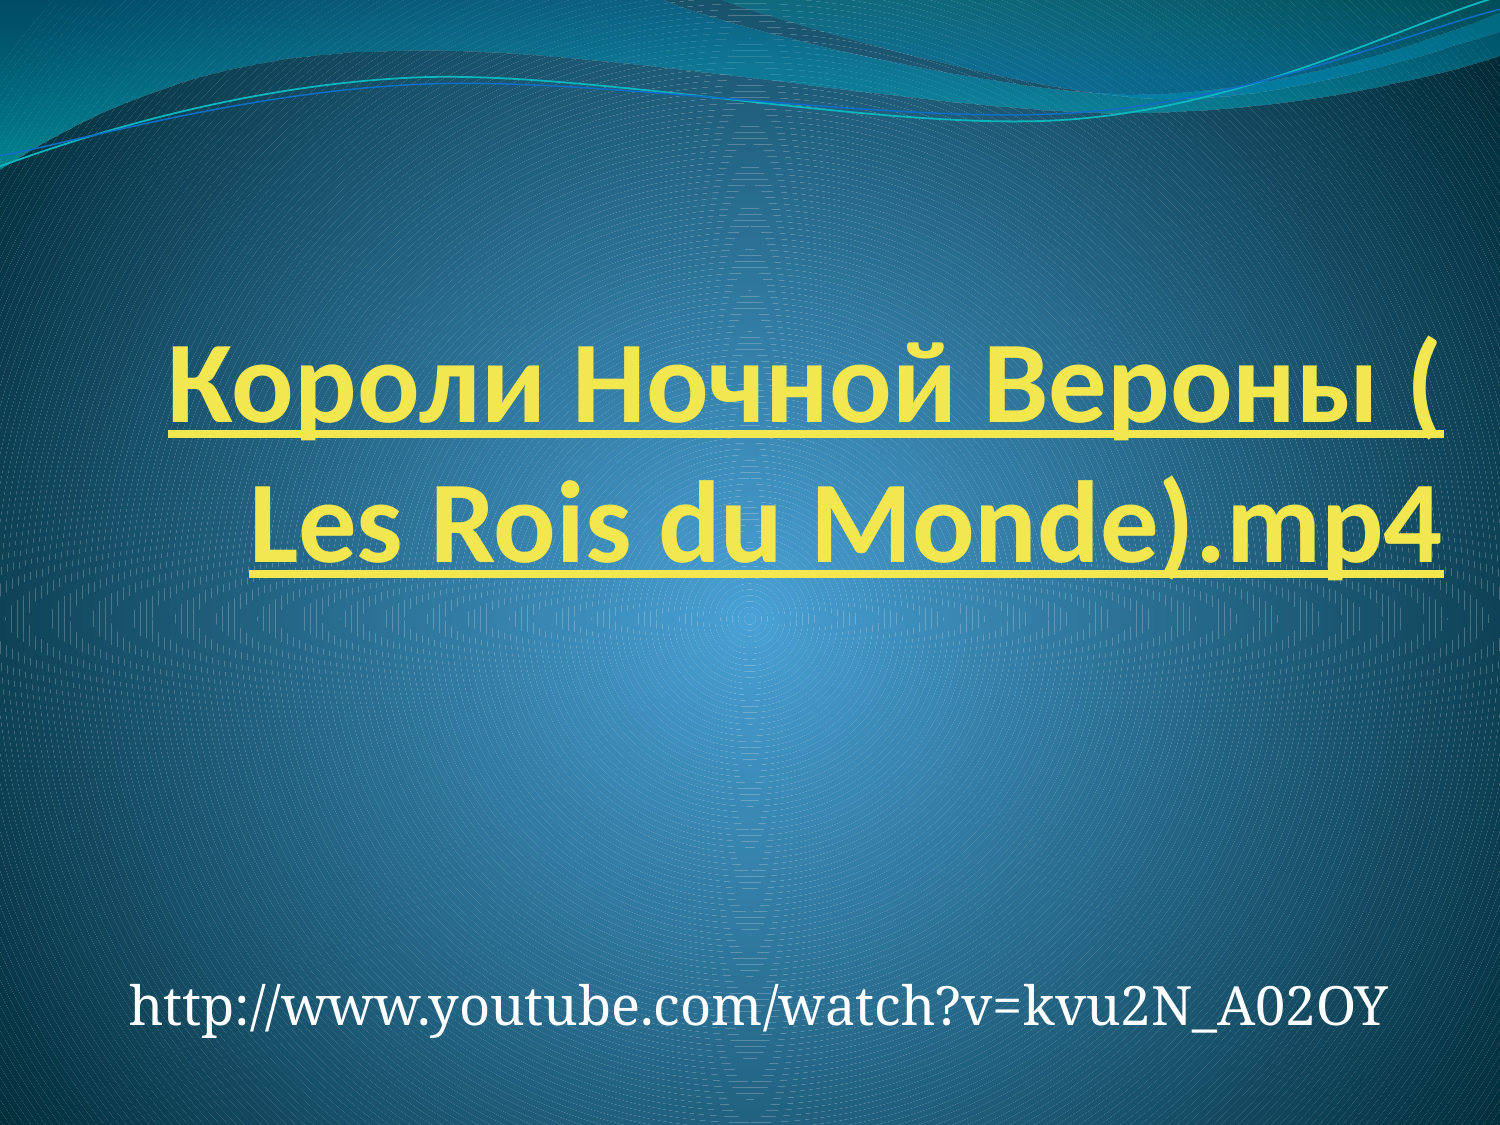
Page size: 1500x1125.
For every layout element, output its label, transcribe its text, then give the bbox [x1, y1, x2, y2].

title Короли Ночной Вероны (Les Rois du Monde).mp4 [41, 224, 1447, 587]
subtitle http://www.youtube.com/watch?v=kvu2N_A02OY [112, 964, 1401, 1083]
